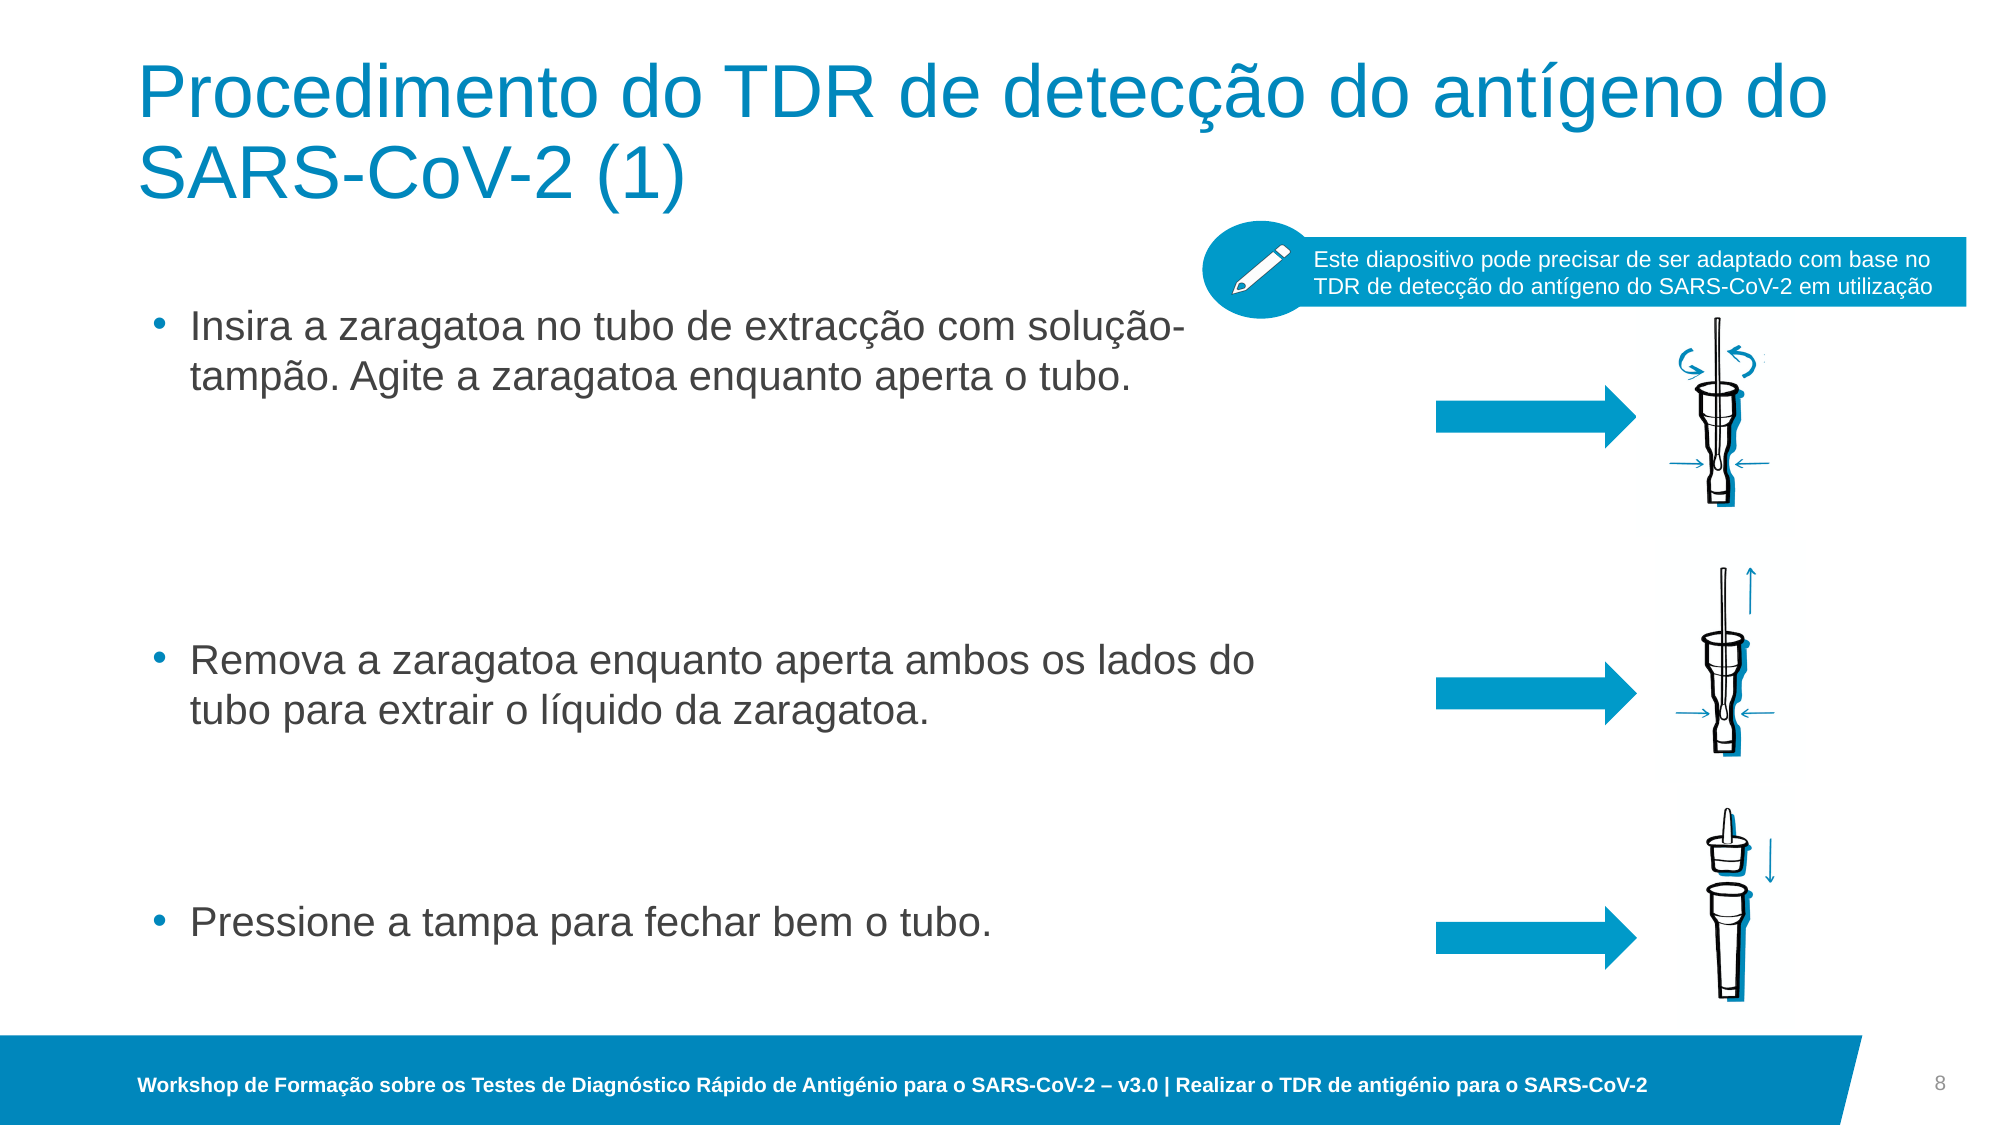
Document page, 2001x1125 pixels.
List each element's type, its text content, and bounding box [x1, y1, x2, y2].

picture [1655, 540, 1806, 783]
slide_number 8 [1862, 1035, 1947, 1125]
list Insira a zaragatoa no tubo de extracção com solução-tampão. Agite a zaragatoa enquanto aperta o tubo. Remova a zaragatoa enquanto aperta ambos os lados do tubo para extrair o líquido da zaragatoa. Pressione a tampa para fechar bem o tubo. [137, 291, 1303, 995]
text_box [1436, 661, 1637, 726]
title Procedimento do TDR de detecção do antígeno do SARS-CoV-2 (1) [137, 59, 1863, 215]
footer Workshop de Formação sobre os Testes de Diagnóstico Rápido de Antigénio para o SARS-CoV-2 – v3.0 | Realizar o TDR de antigénio para o SARS-CoV-2 [137, 1042, 1813, 1125]
picture [1677, 786, 1795, 1029]
picture [1636, 319, 1795, 537]
text_box [1436, 384, 1636, 449]
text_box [1202, 220, 1967, 319]
text_box [1436, 905, 1637, 970]
